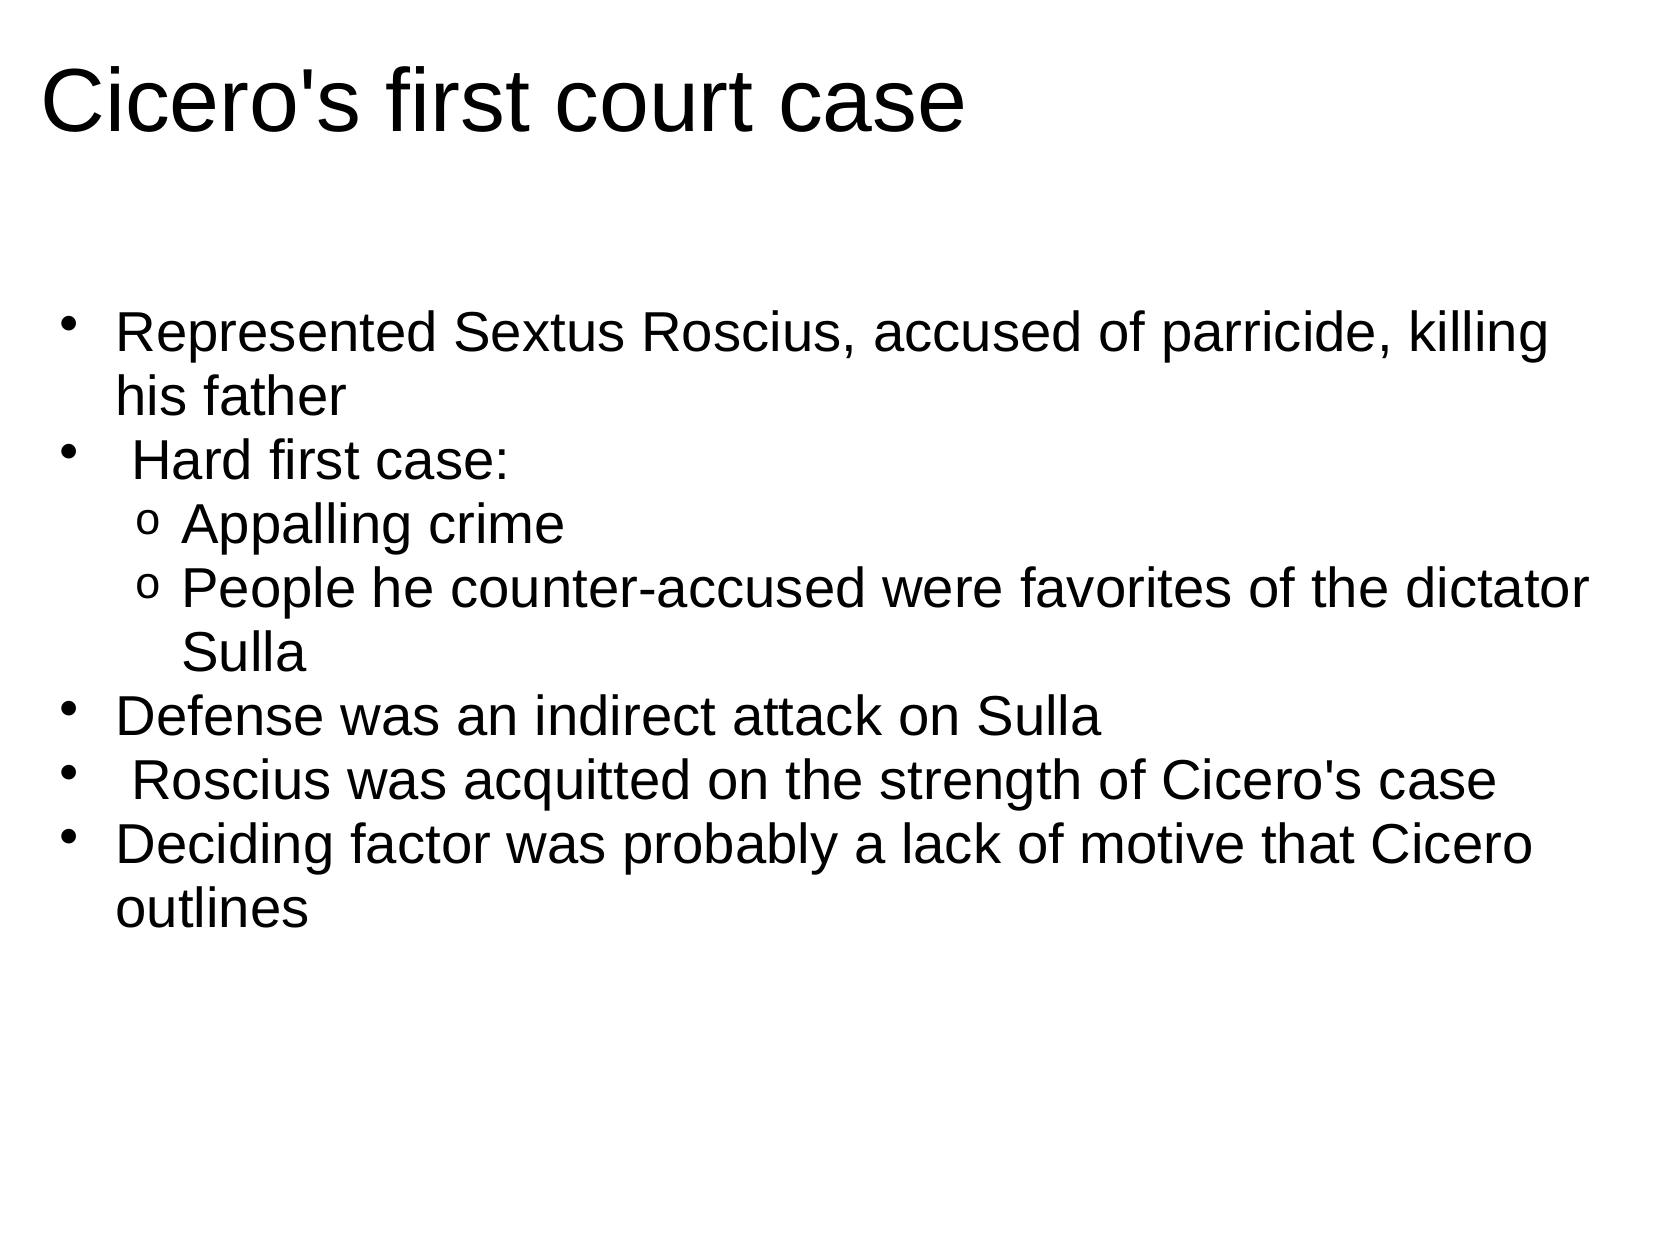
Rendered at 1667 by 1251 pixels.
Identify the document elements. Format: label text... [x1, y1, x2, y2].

title Cicero's first court case [40, 49, 1627, 201]
list Represented Sextus Roscius, accused of parricide, killing his father Hard first case: Appalling crime People he counter-accused were favorites of the dictator Sulla Defense was an indirect attack on Sulla Roscius was acquitted on the strength of Cicero's case Deciding factor was probably a lack of motive that Cicero outlines [40, 299, 1627, 1201]
